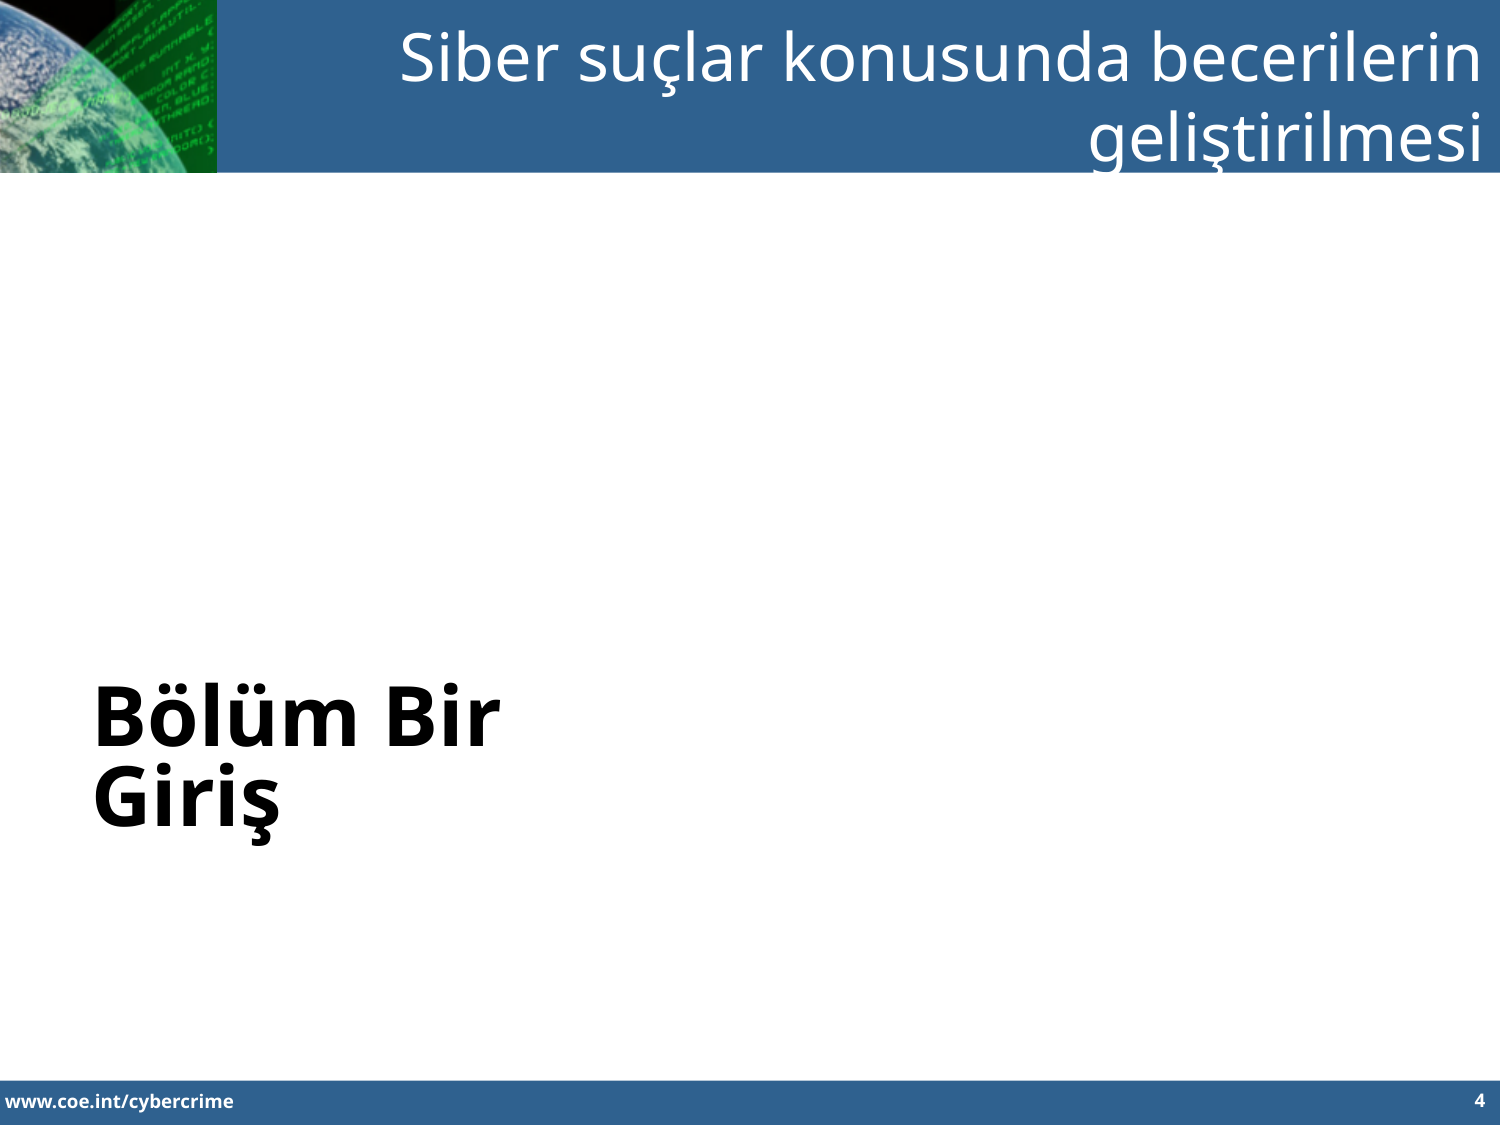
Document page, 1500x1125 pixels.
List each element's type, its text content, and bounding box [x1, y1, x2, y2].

picture [0, 1, 217, 173]
text_box Siber suçlar konusunda becerilerin geliştirilmesi [309, 18, 1500, 171]
slide_number 4 [1149, 1081, 1500, 1125]
text_box Bölüm Bir Giriş [76, 675, 1500, 850]
